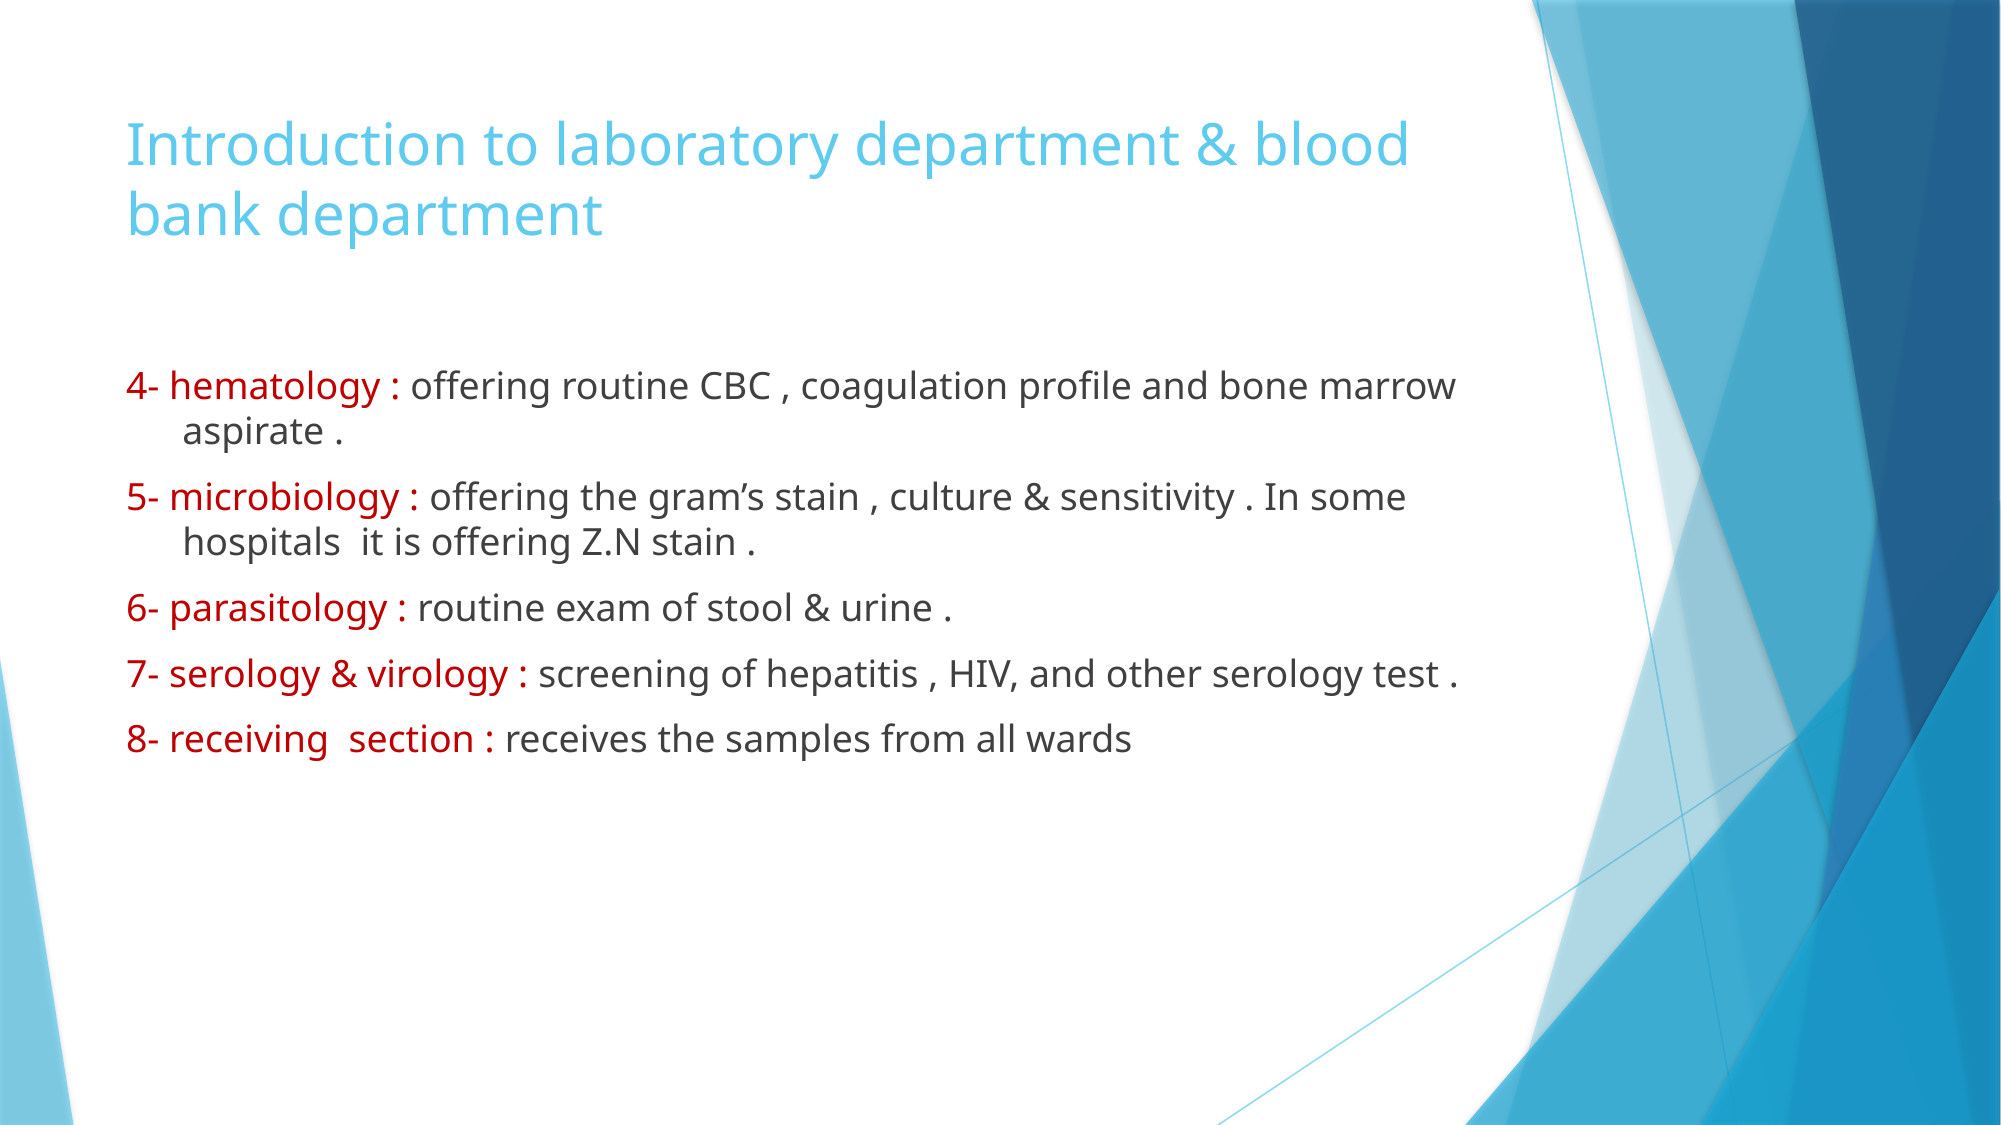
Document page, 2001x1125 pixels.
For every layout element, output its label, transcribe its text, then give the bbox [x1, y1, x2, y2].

title Introduction to laboratory department & blood bank department [111, 99, 1522, 317]
list 4- hematology : offering routine CBC , coagulation profile and bone marrow aspirate . 5- microbiology : offering the gram’s stain , culture & sensitivity . In some hospitals it is offering Z.N stain . 6- parasitology : routine exam of stool & urine . 7- serology & virology : screening of hepatitis , HIV, and other serology test . 8- receiving section : receives the samples from all wards [111, 354, 1522, 992]
